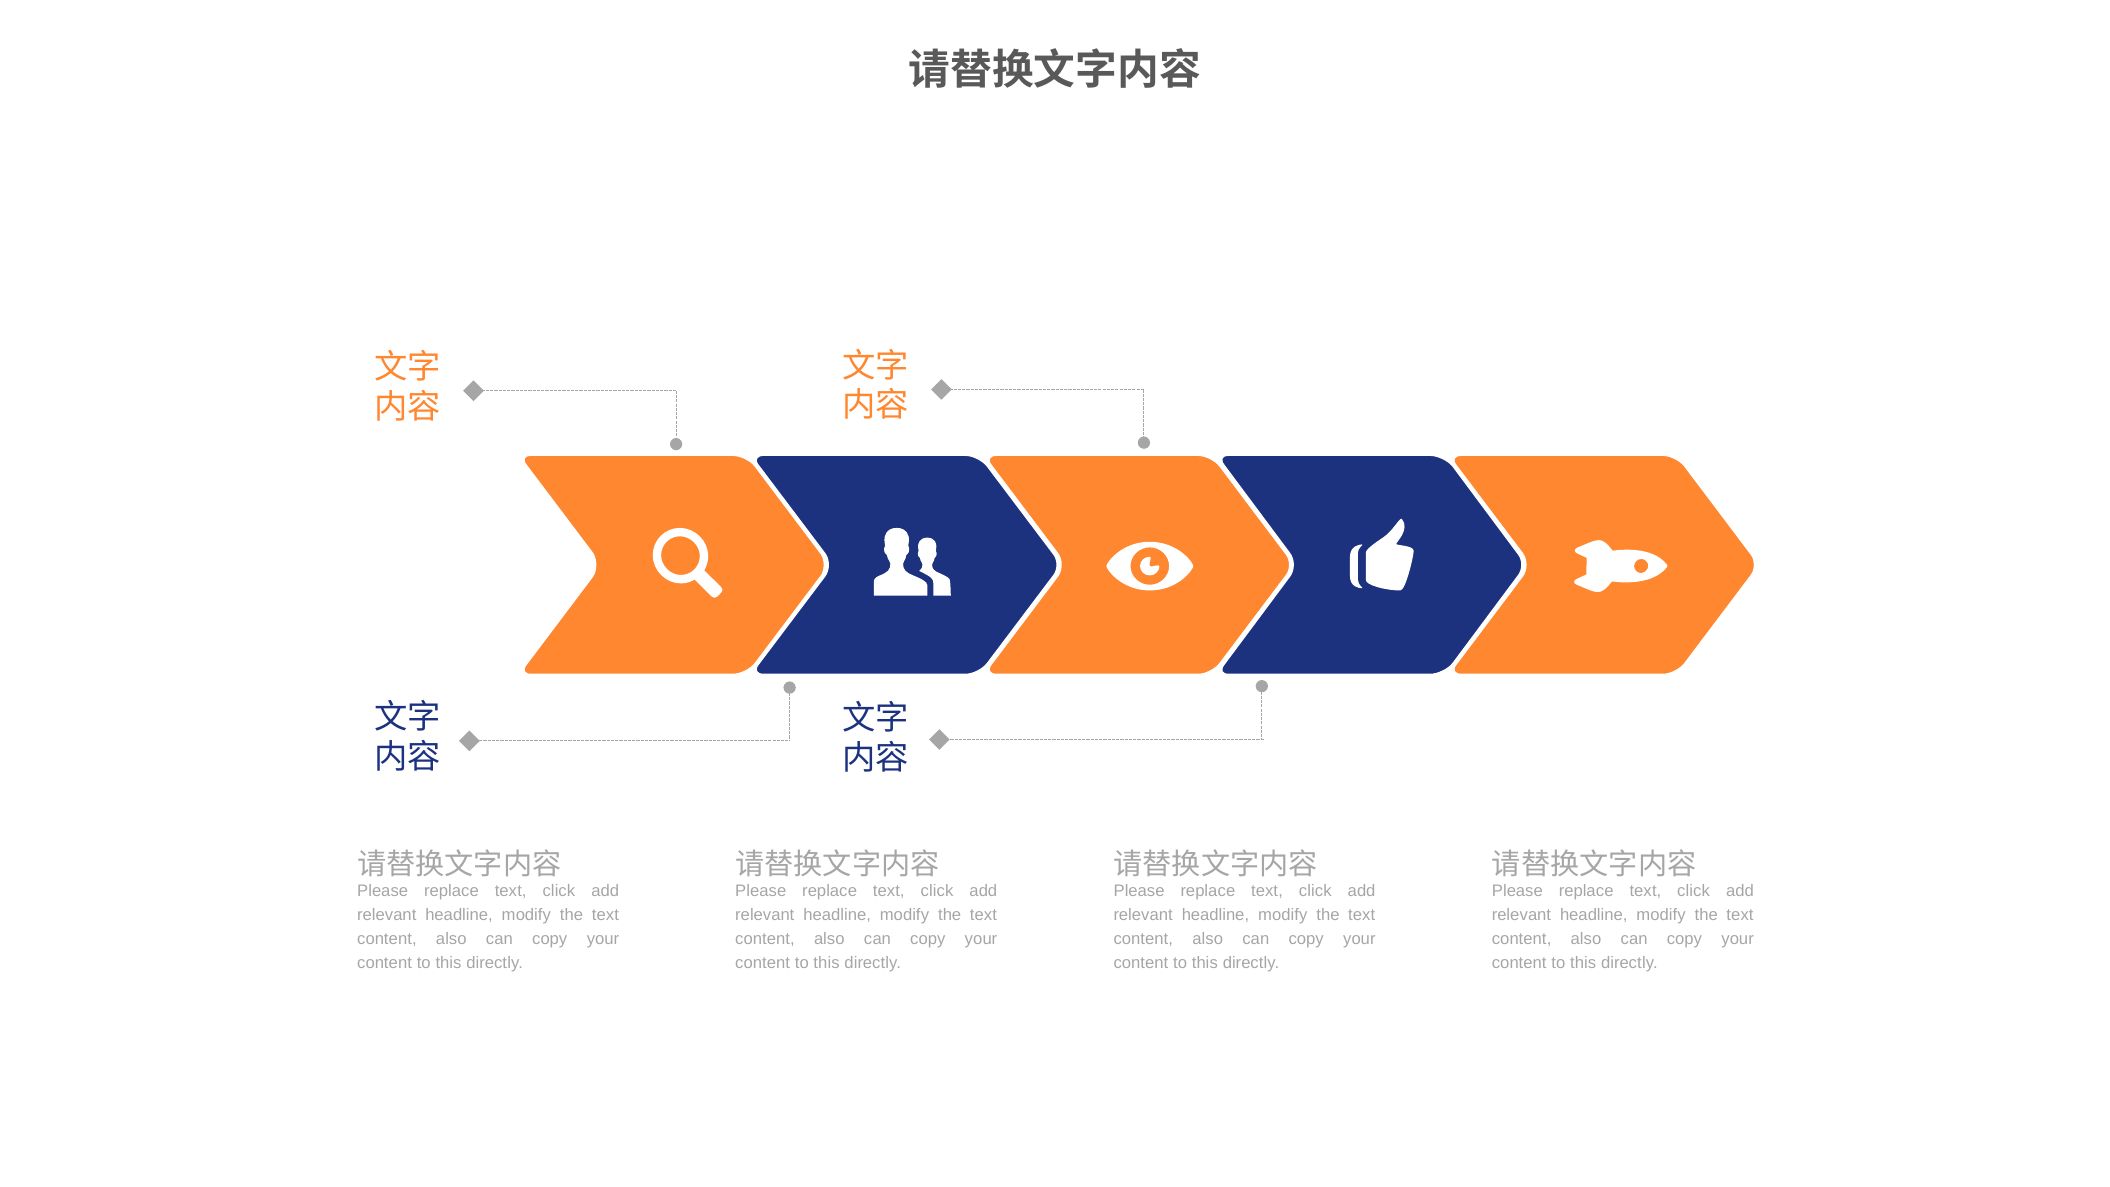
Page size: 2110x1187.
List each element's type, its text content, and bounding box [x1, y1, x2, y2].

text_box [520, 454, 1757, 676]
text_box 请替换文字内容 [821, 27, 1289, 99]
text_box Please replace text, click add relevant headline, modify the text content, also can copy your content to this directly. [356, 876, 620, 972]
text_box Please replace text, click add relevant headline, modify the text content, also can copy your content to this directly. [1113, 876, 1376, 972]
text_box Please replace text, click add relevant headline, modify the text content, also can copy your content to this directly. [1491, 876, 1755, 972]
text_box 请替换文字内容 [735, 838, 948, 876]
text_box 文字内容 [366, 345, 449, 426]
text_box 请替换文字内容 [1491, 838, 1704, 876]
text_box 文字内容 [366, 695, 449, 775]
text_box 请替换文字内容 [1113, 838, 1326, 876]
text_box 请替换文字内容 [356, 838, 570, 876]
text_box Please replace text, click add relevant headline, modify the text content, also can copy your content to this directly. [735, 876, 998, 972]
text_box 文字内容 [834, 695, 917, 776]
text_box 文字内容 [834, 343, 917, 424]
